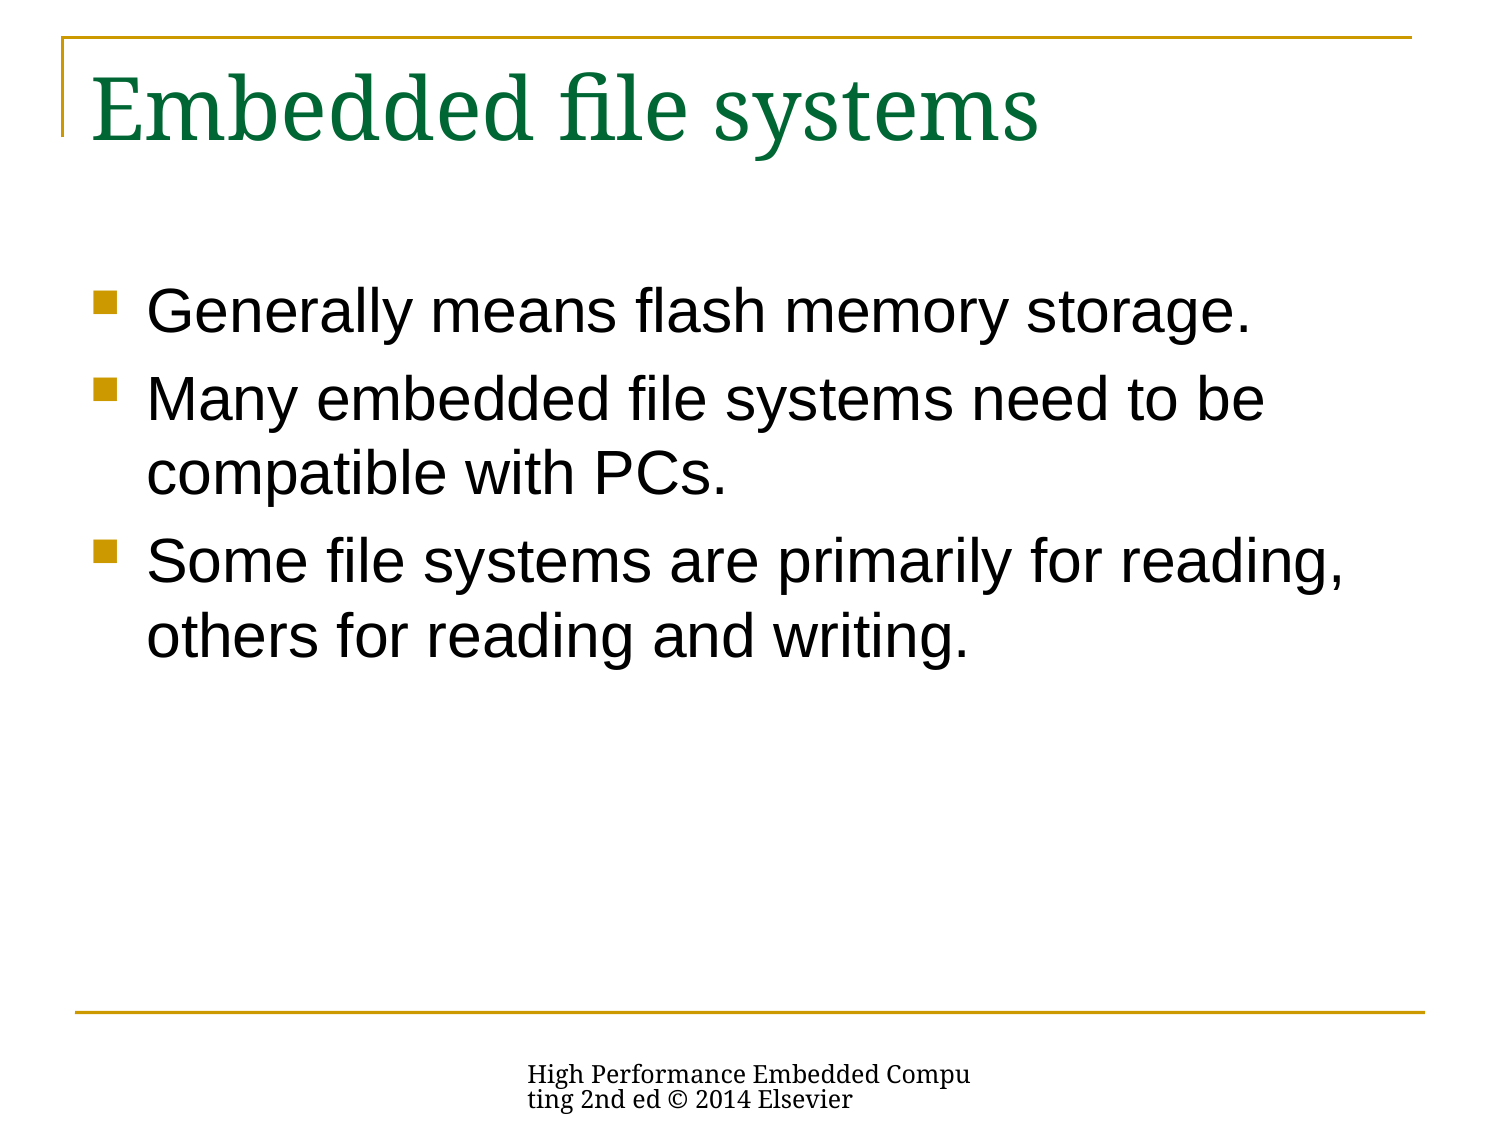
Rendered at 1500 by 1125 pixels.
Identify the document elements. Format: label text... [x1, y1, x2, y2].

list Generally means flash memory storage. Many embedded file systems need to be compatible with PCs. Some file systems are primarily for reading, others for reading and writing. [75, 262, 1425, 1006]
footer High Performance Embedded Computing 2nd ed © 2014 Elsevier [512, 1025, 988, 1100]
title Embedded file systems [75, 45, 1425, 233]
